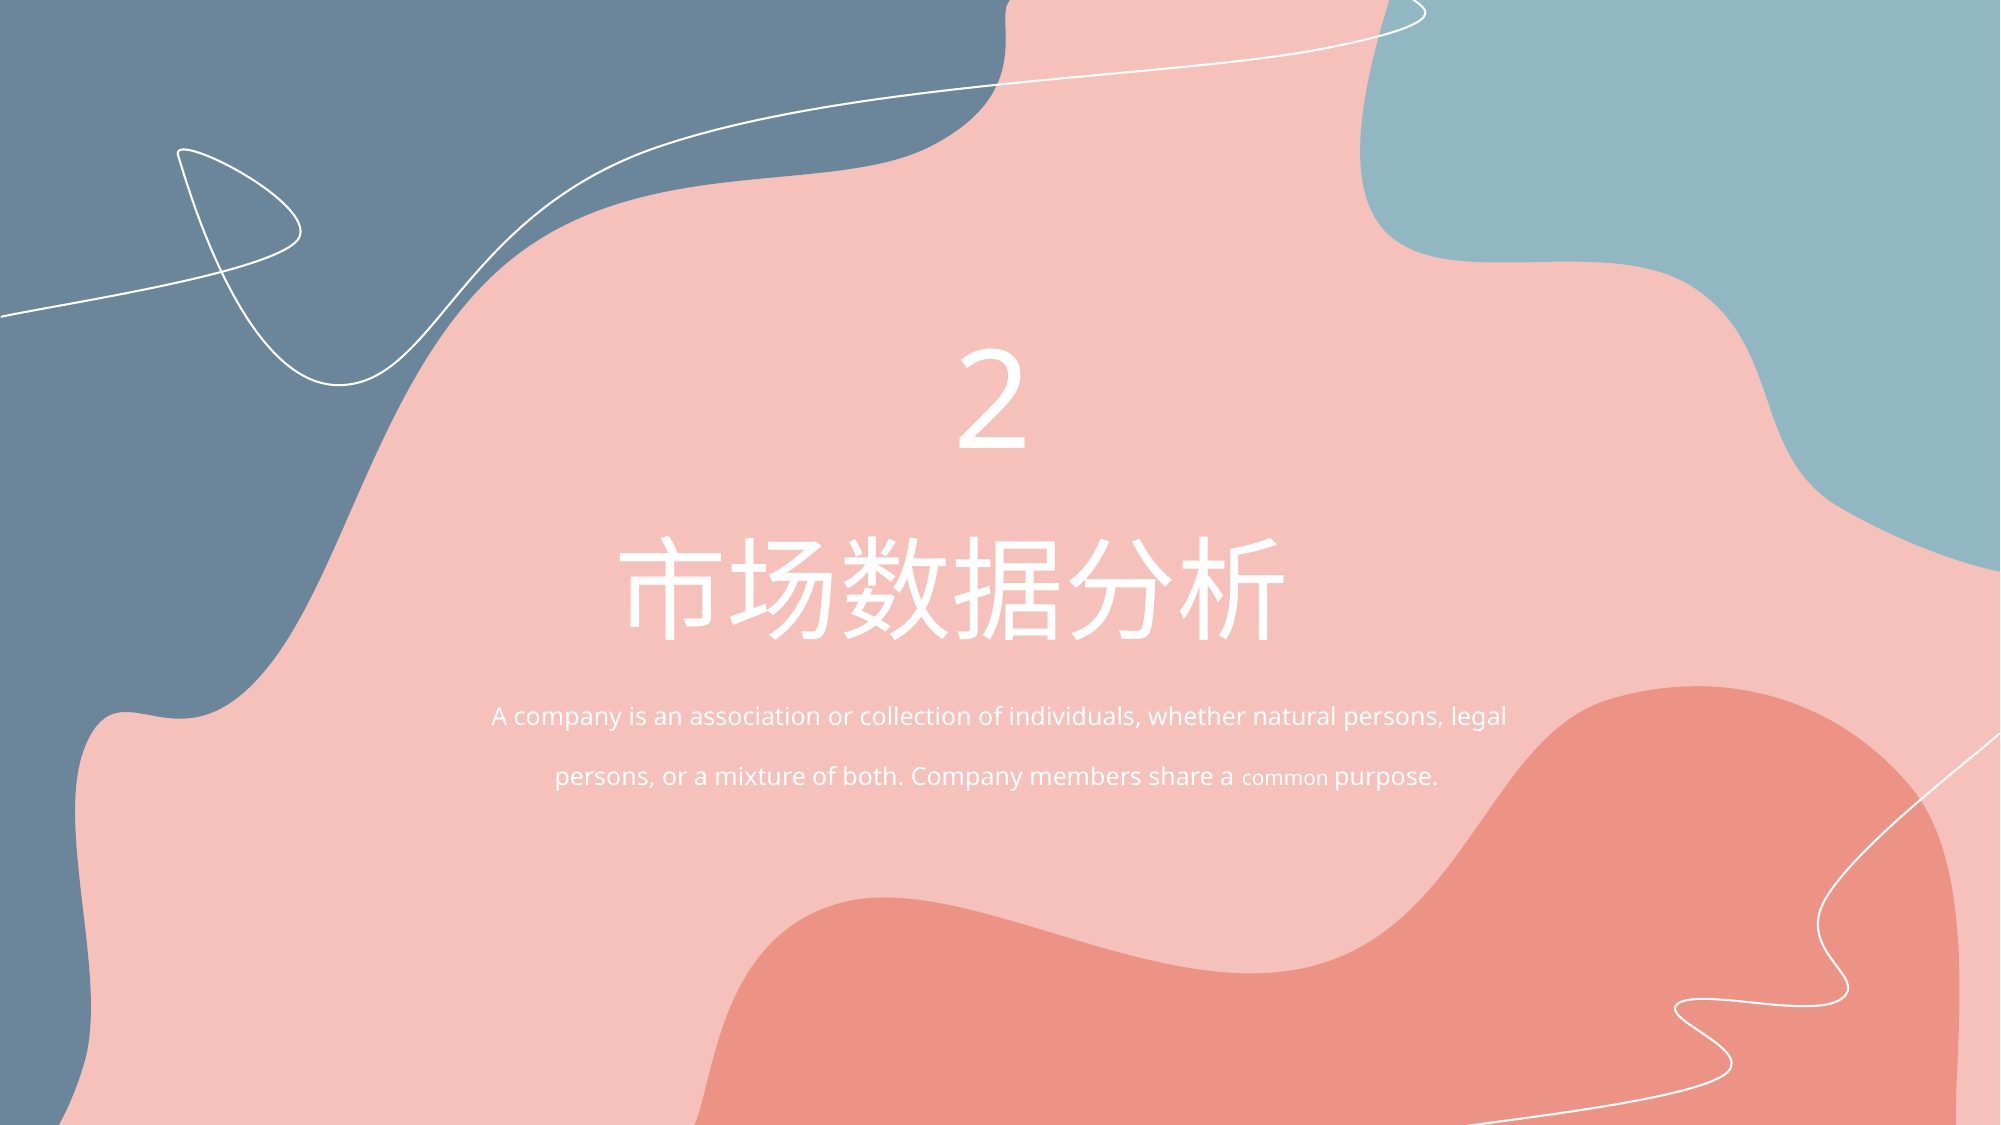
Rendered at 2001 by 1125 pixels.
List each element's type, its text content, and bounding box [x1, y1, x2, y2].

text_box 市场数据分析 [599, 511, 1400, 662]
text_box A company is an association or collection of individuals, whether natural persons, legal persons, or a mixture of both. Company members share a common purpose. [474, 662, 1526, 798]
text_box 2 [938, 303, 1061, 484]
